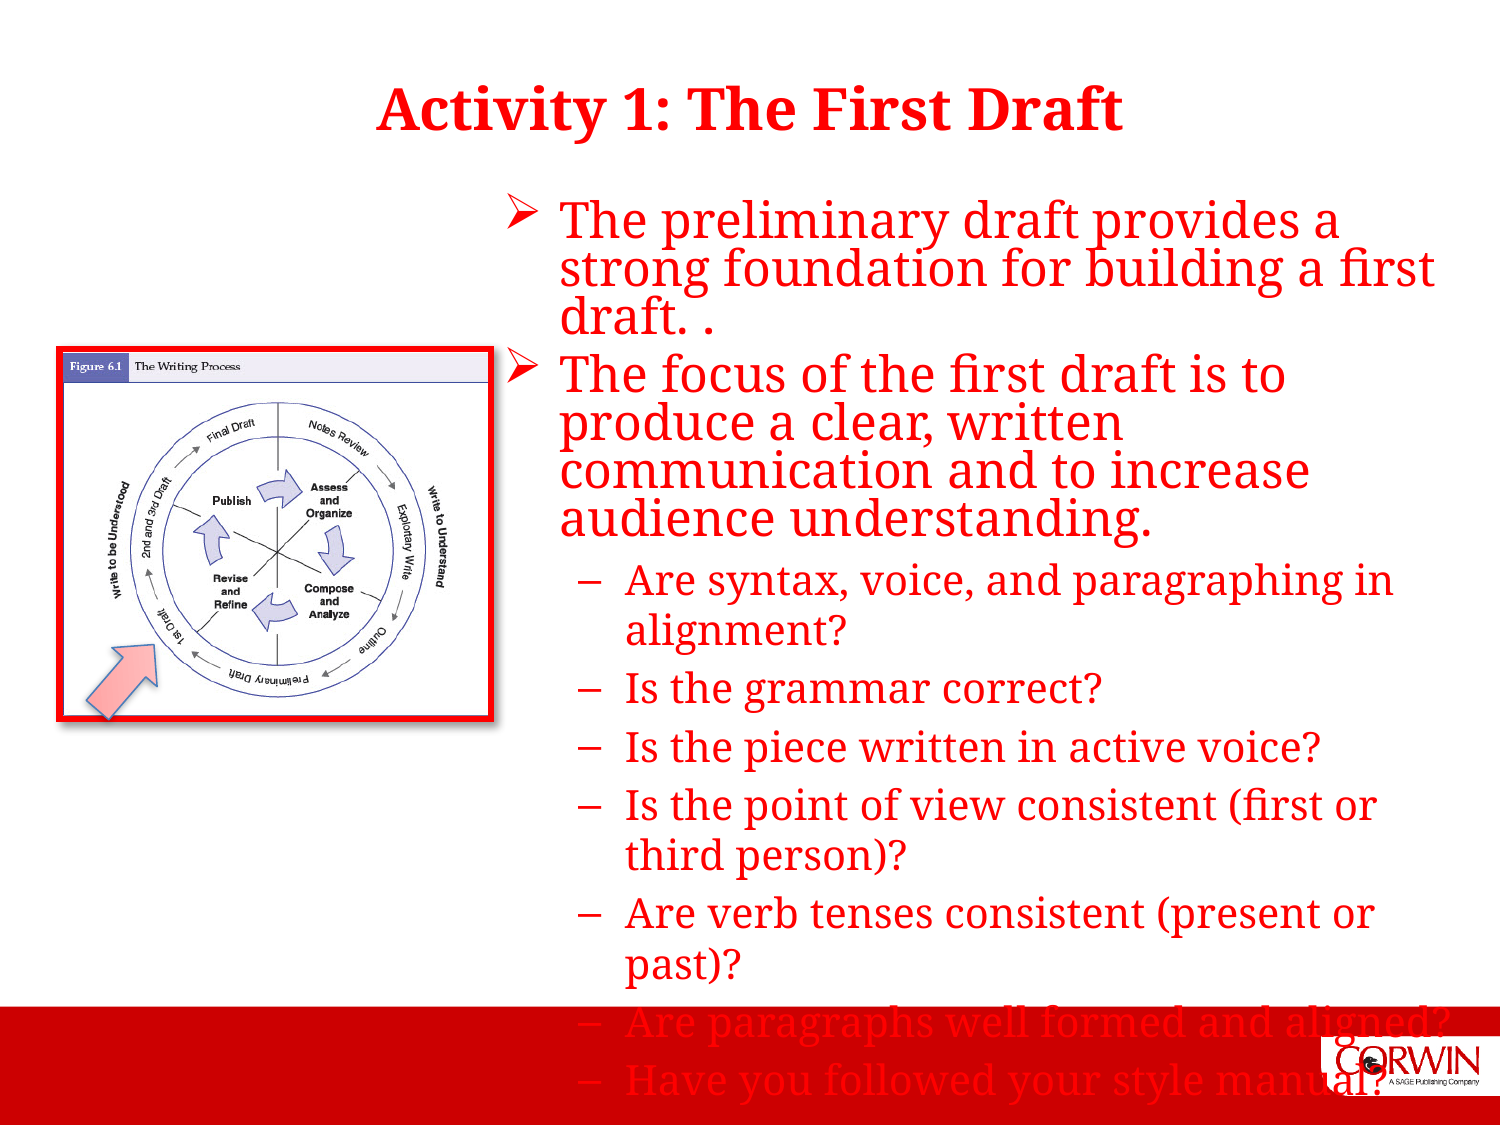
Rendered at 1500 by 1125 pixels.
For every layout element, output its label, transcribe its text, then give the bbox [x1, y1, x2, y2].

list The preliminary draft provides a strong foundation for building a first draft. . The focus of the first draft is to produce a clear, written communication and to increase audience understanding. Are syntax, voice, and paragraphing in alignment? Is the grammar correct? Is the piece written in active voice? Is the point of view consistent (first or third person)? Are verb tenses consistent (present or past)? Are paragraphs well formed and aligned? Have you followed your style manual? [488, 192, 1468, 959]
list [62, 351, 489, 717]
title Activity 1: The First Draft [75, 45, 1425, 170]
picture [0, 0, 1500, 1125]
